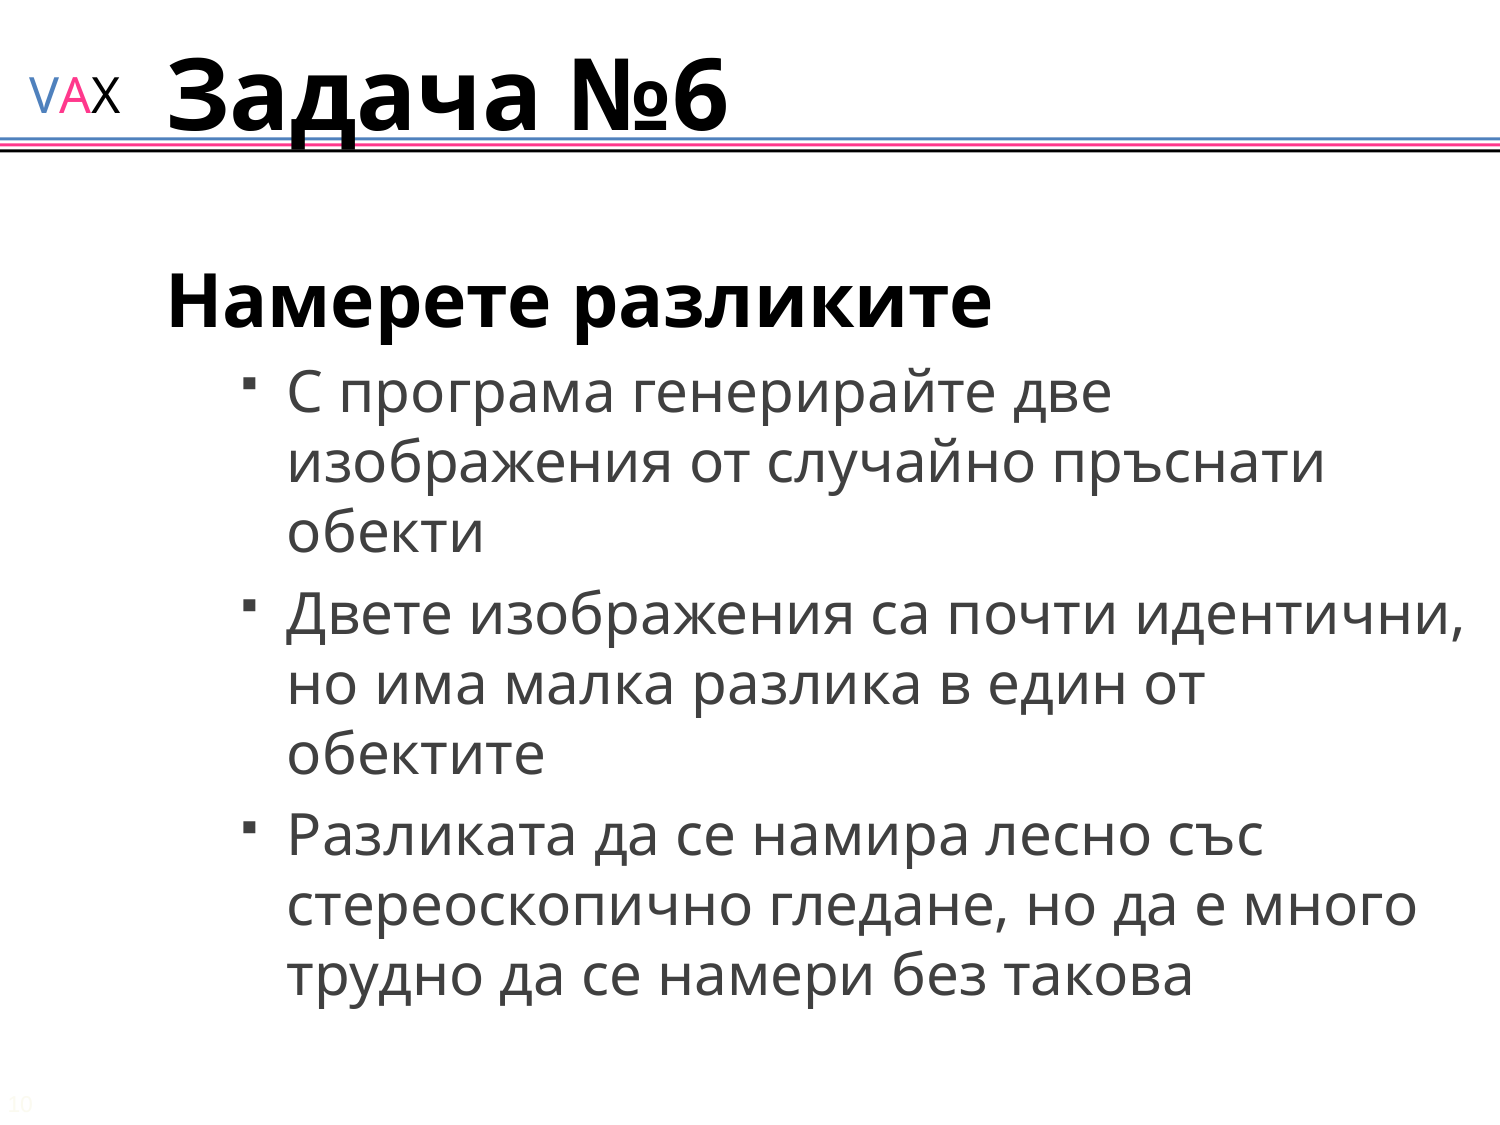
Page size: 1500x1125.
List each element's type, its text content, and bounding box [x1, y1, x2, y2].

list Намерете разликите С програма генерирайте две изображения от случайно пръснати обекти Двете изображения са почти идентични, но има малка разлика в един от обектите Разликата да се намира лесно със стереоскопично гледане, но да е много трудно да се намери без такова [150, 200, 1488, 1113]
title Задача №6 [0, 37, 1500, 144]
